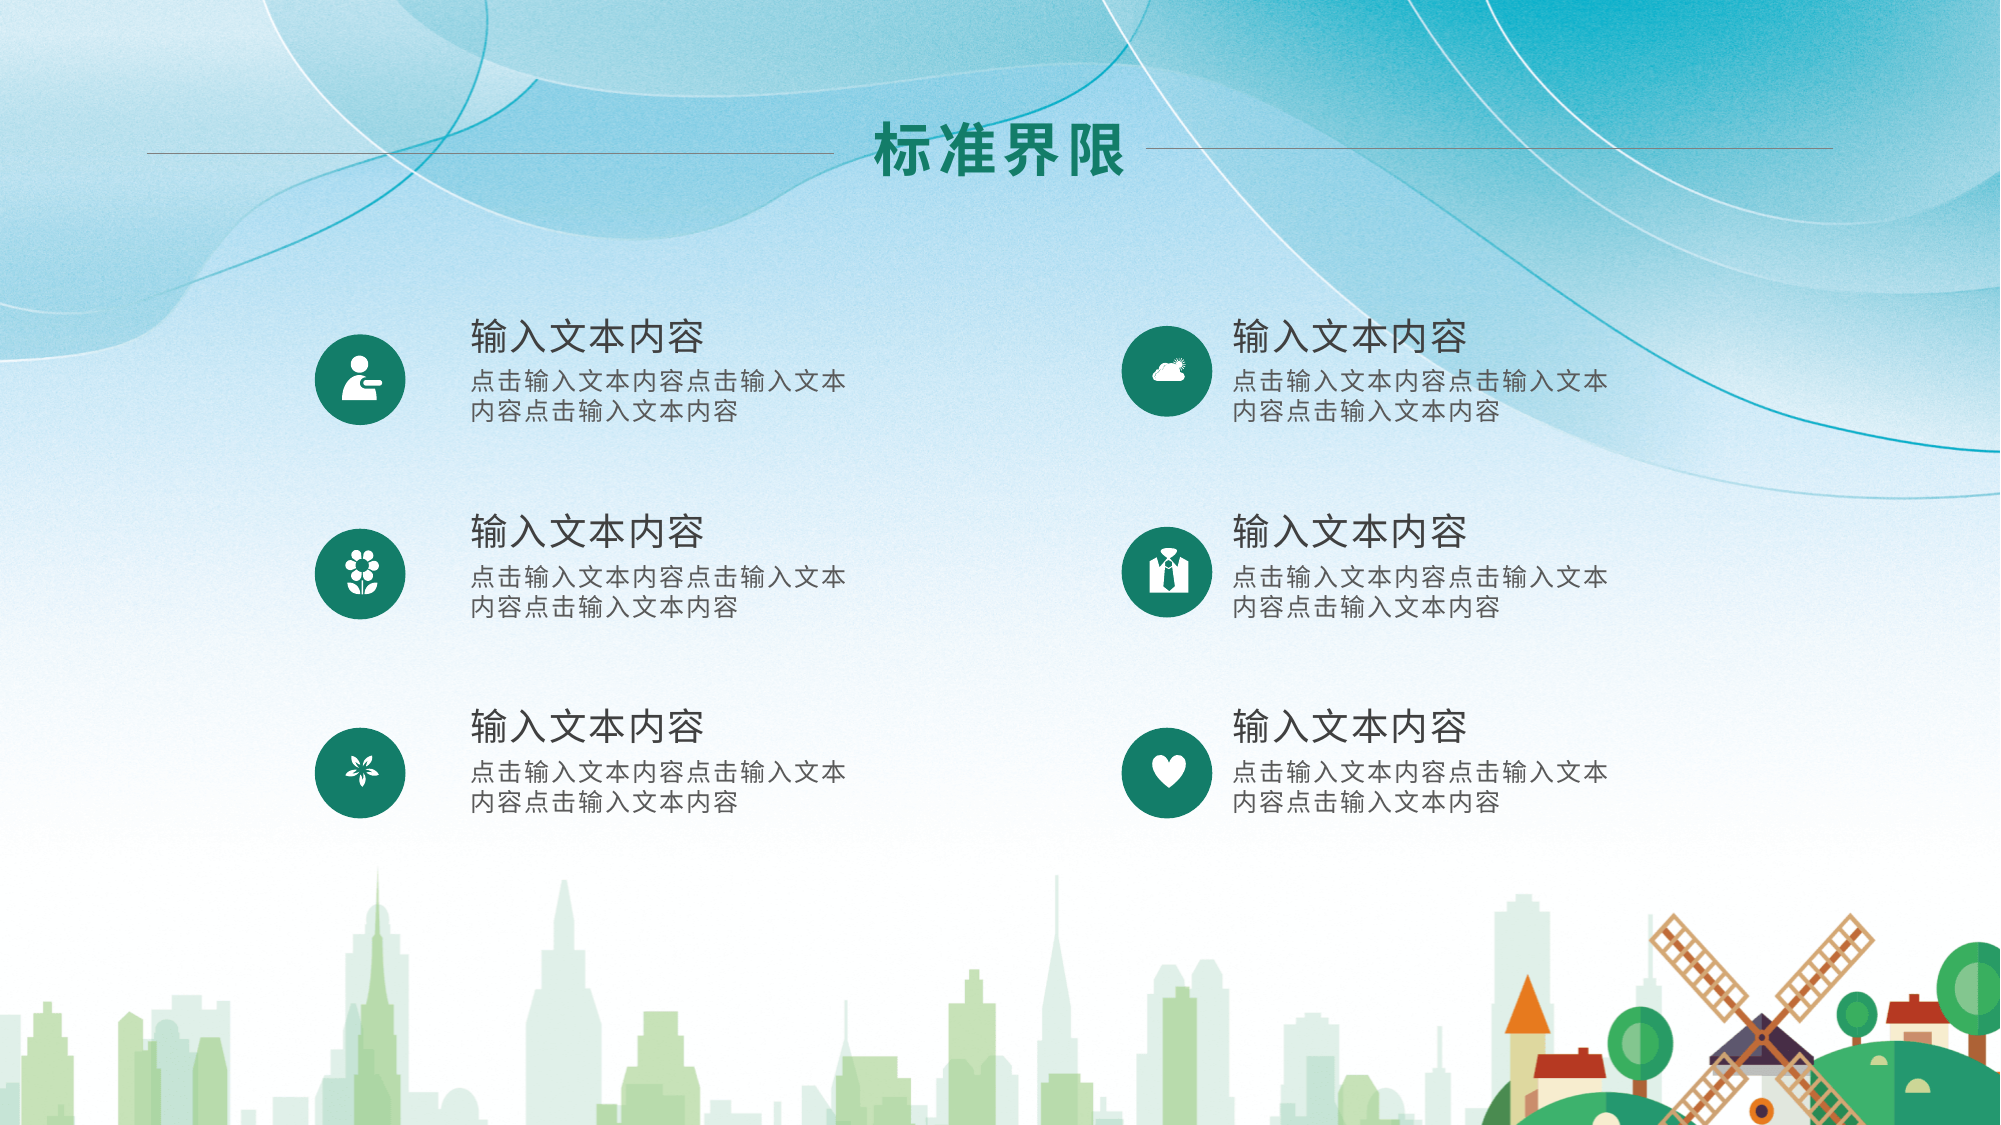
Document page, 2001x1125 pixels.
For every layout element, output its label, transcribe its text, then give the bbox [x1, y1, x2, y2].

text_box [455, 695, 940, 886]
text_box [1122, 728, 1212, 818]
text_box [315, 335, 405, 424]
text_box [1217, 304, 1703, 495]
text_box 标准界限 [859, 105, 1141, 191]
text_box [315, 529, 405, 619]
picture [0, 0, 2000, 1125]
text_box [1217, 500, 1703, 690]
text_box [1122, 527, 1212, 617]
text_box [455, 500, 940, 690]
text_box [315, 728, 405, 818]
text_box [455, 304, 940, 495]
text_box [1122, 326, 1212, 416]
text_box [1217, 695, 1703, 886]
